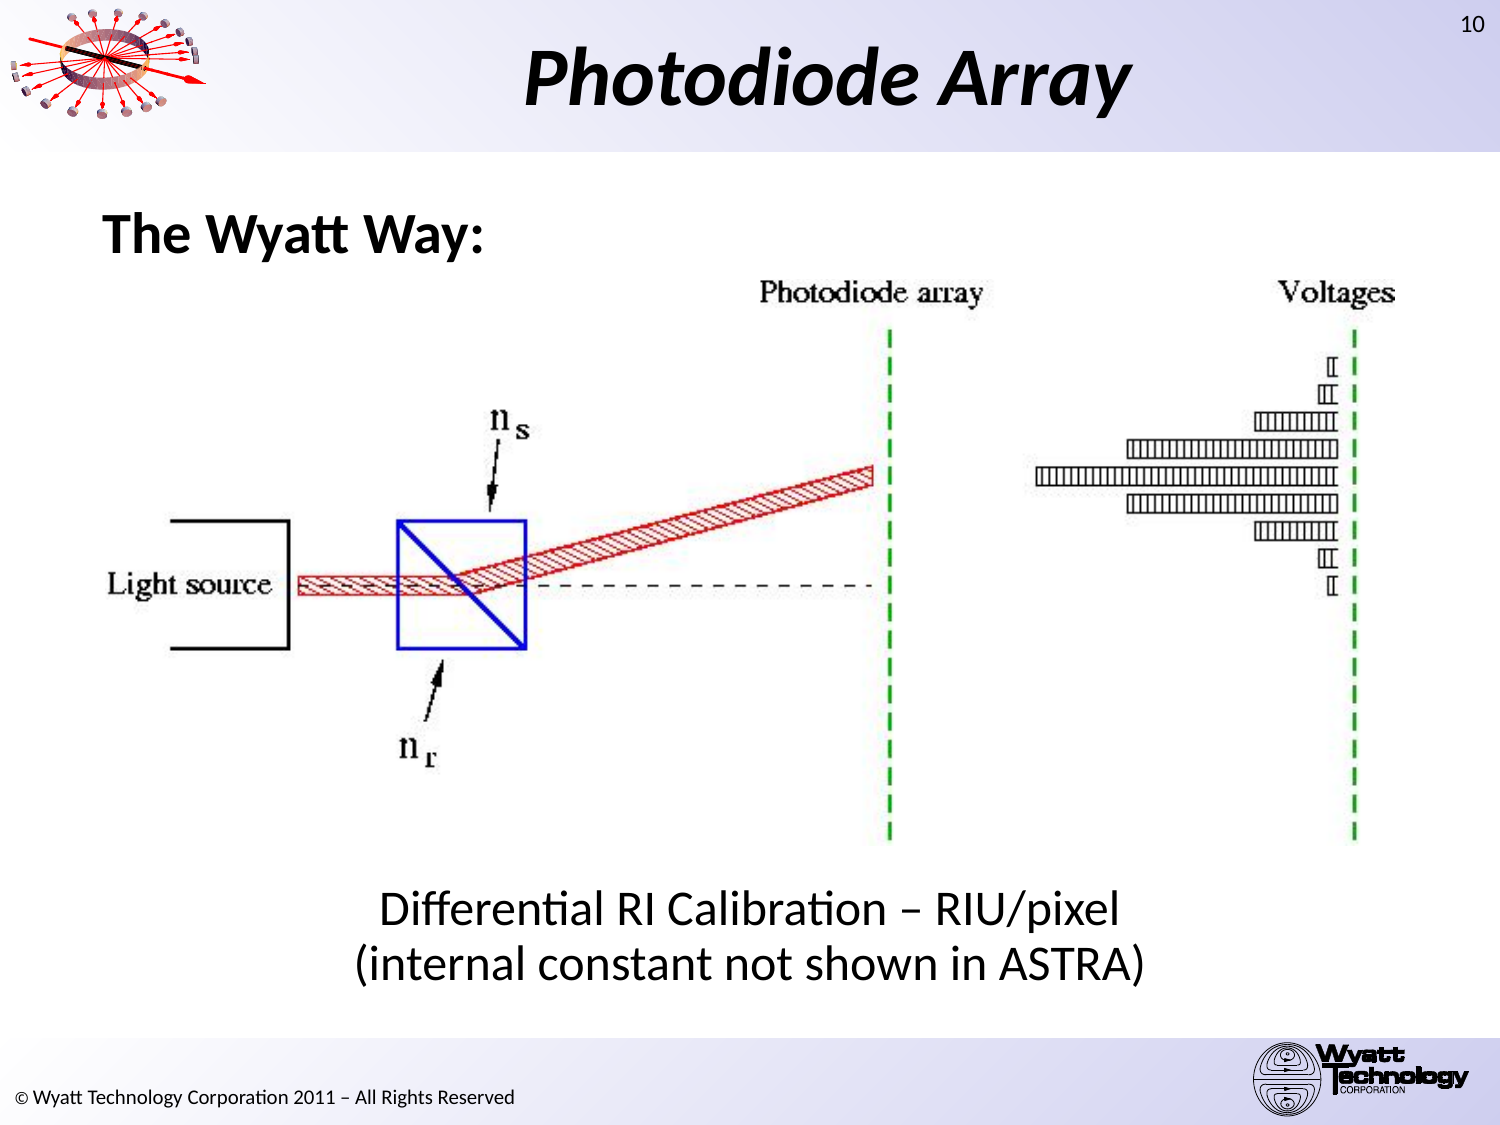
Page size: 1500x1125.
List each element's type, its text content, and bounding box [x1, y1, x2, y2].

picture [105, 279, 1395, 846]
list The Wyatt Way: [87, 187, 626, 276]
text_box Differential RI Calibration – RIU/pixel (internal constant not shown in ASTRA) [224, 893, 1275, 994]
title Photodiode Array [217, 25, 1438, 120]
